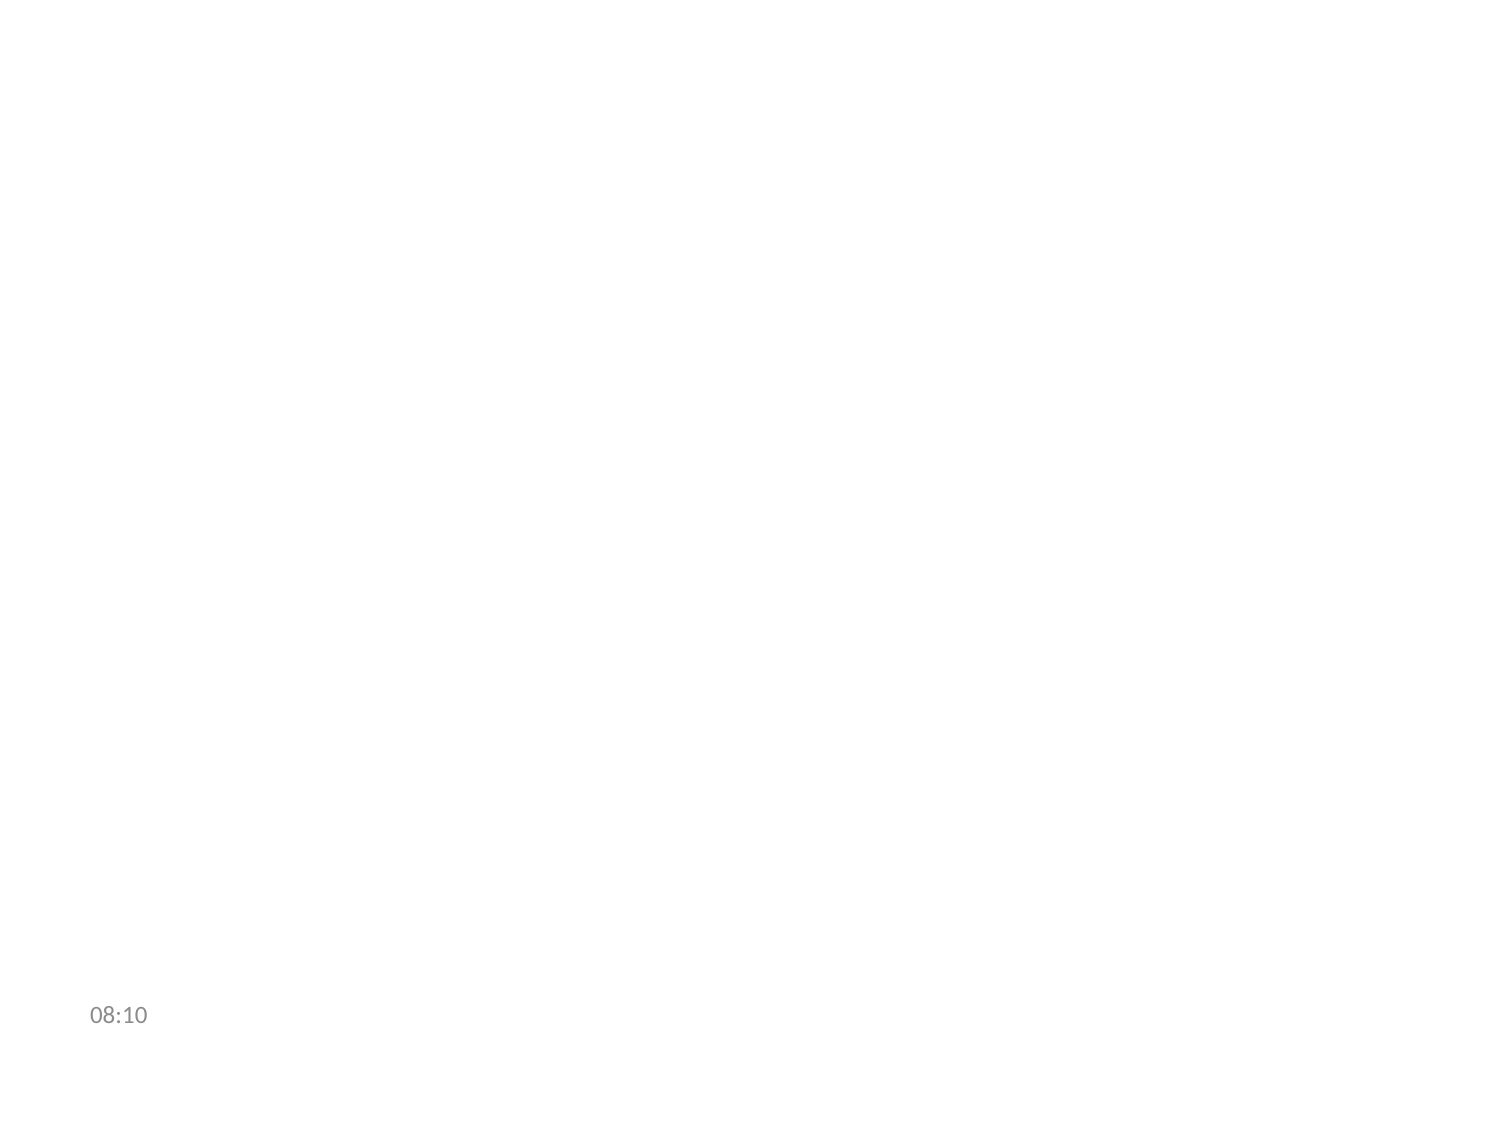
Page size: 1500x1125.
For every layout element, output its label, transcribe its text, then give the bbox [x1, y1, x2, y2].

text_box 15:35 [75, 983, 425, 1044]
